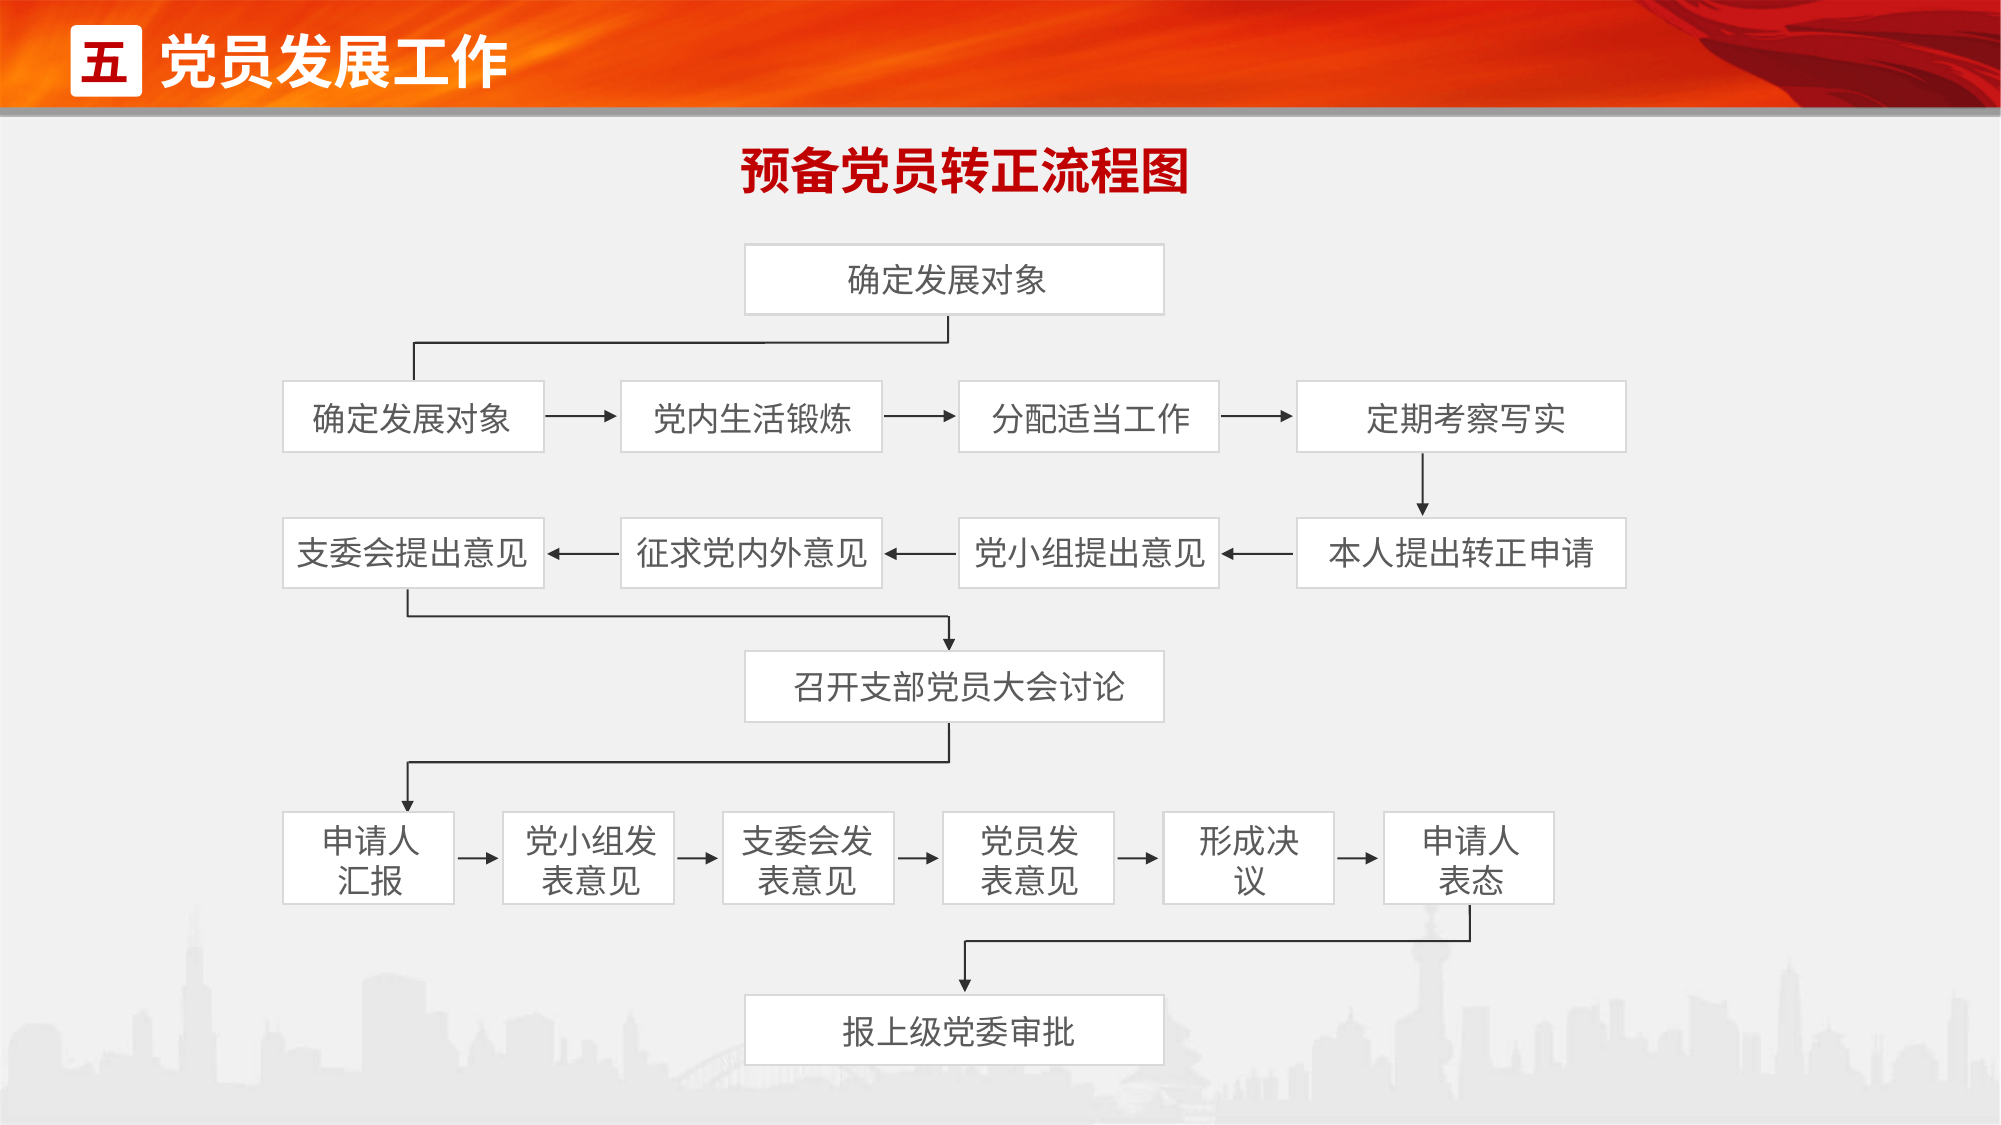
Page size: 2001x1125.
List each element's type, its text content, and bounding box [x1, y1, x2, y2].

text_box 党员发展工作 [144, 18, 954, 103]
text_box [744, 244, 1165, 315]
text_box [1416, 461, 1429, 516]
text_box [459, 852, 498, 865]
text_box [1224, 409, 1291, 423]
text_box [723, 811, 894, 910]
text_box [1163, 811, 1335, 910]
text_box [1383, 811, 1554, 910]
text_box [619, 517, 887, 589]
text_box [549, 409, 615, 423]
text_box [1228, 547, 1291, 561]
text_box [283, 811, 454, 910]
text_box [503, 811, 674, 910]
text_box [1120, 852, 1158, 865]
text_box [407, 722, 950, 814]
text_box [279, 517, 546, 589]
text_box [959, 380, 1220, 452]
text_box [890, 547, 952, 561]
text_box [964, 900, 1470, 993]
text_box [1340, 852, 1378, 865]
text_box 预备党员转正流程图 [725, 132, 1206, 207]
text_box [621, 380, 882, 452]
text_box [943, 811, 1114, 910]
text_box [549, 547, 614, 561]
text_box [1296, 380, 1627, 452]
text_box [898, 852, 938, 865]
text_box 五 [64, 22, 145, 98]
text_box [413, 312, 949, 381]
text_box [407, 588, 950, 652]
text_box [957, 517, 1225, 589]
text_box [283, 380, 544, 452]
text_box [678, 852, 718, 865]
text_box [887, 409, 954, 423]
picture [0, 0, 2001, 1125]
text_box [744, 994, 1165, 1066]
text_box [1296, 517, 1627, 589]
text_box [744, 651, 1165, 722]
